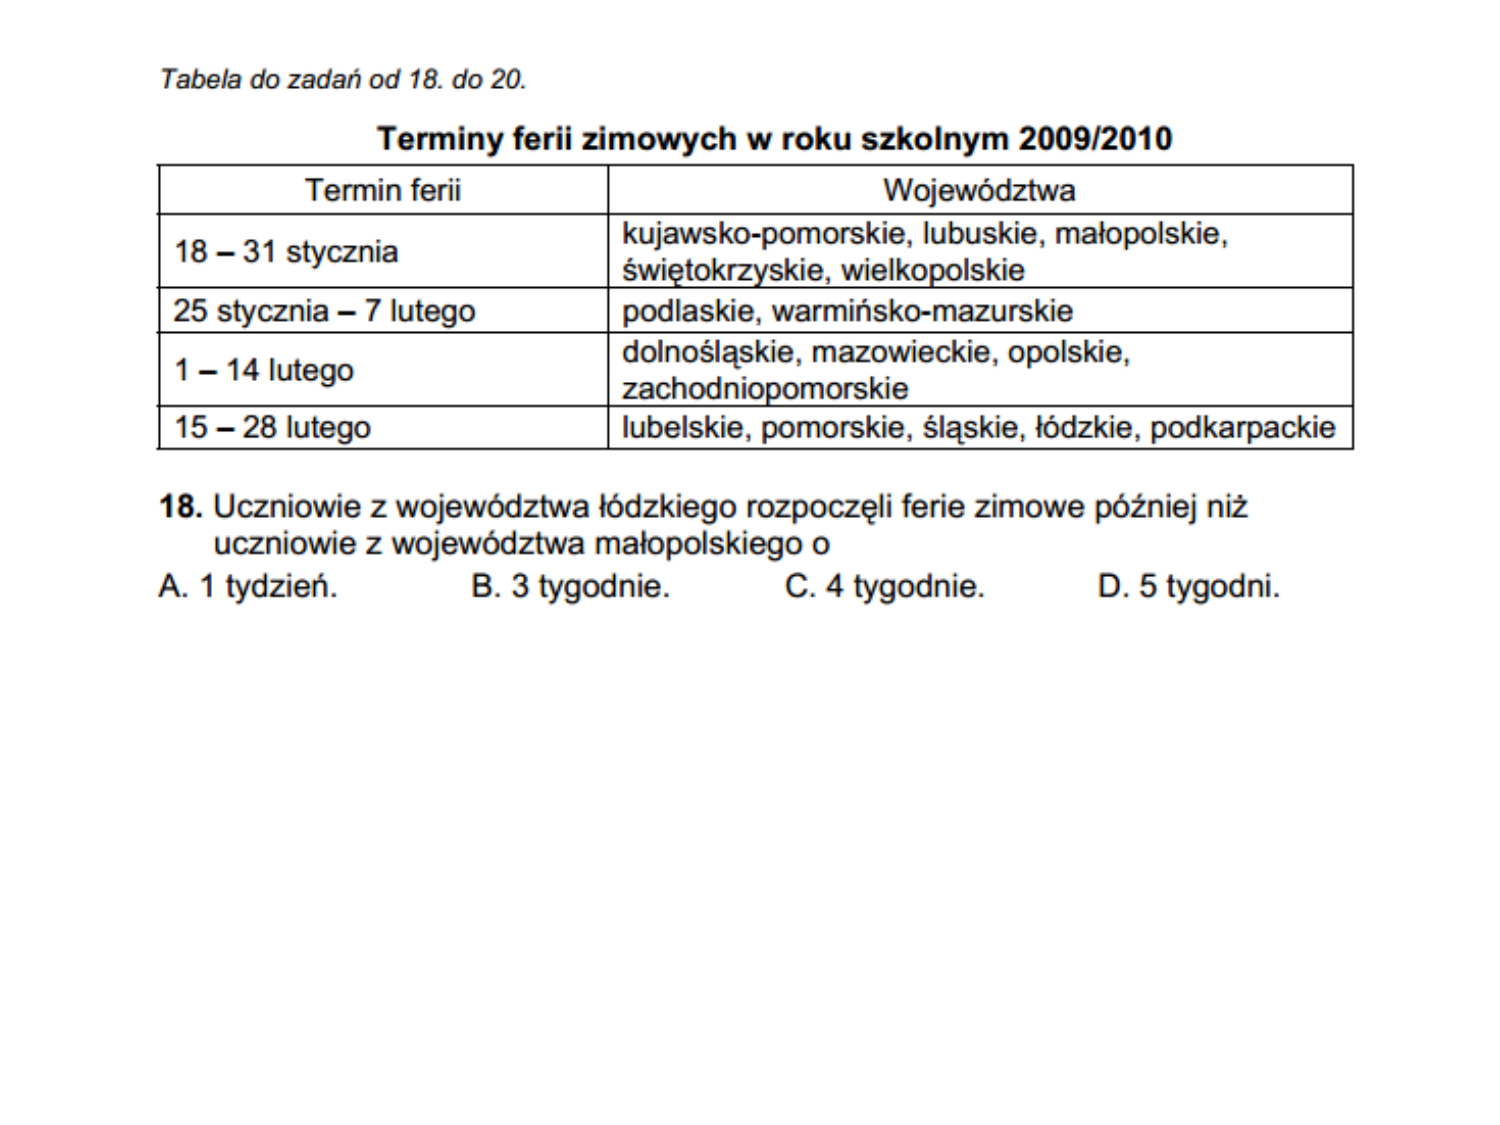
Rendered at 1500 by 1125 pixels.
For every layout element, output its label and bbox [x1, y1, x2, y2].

picture [111, 42, 1424, 624]
